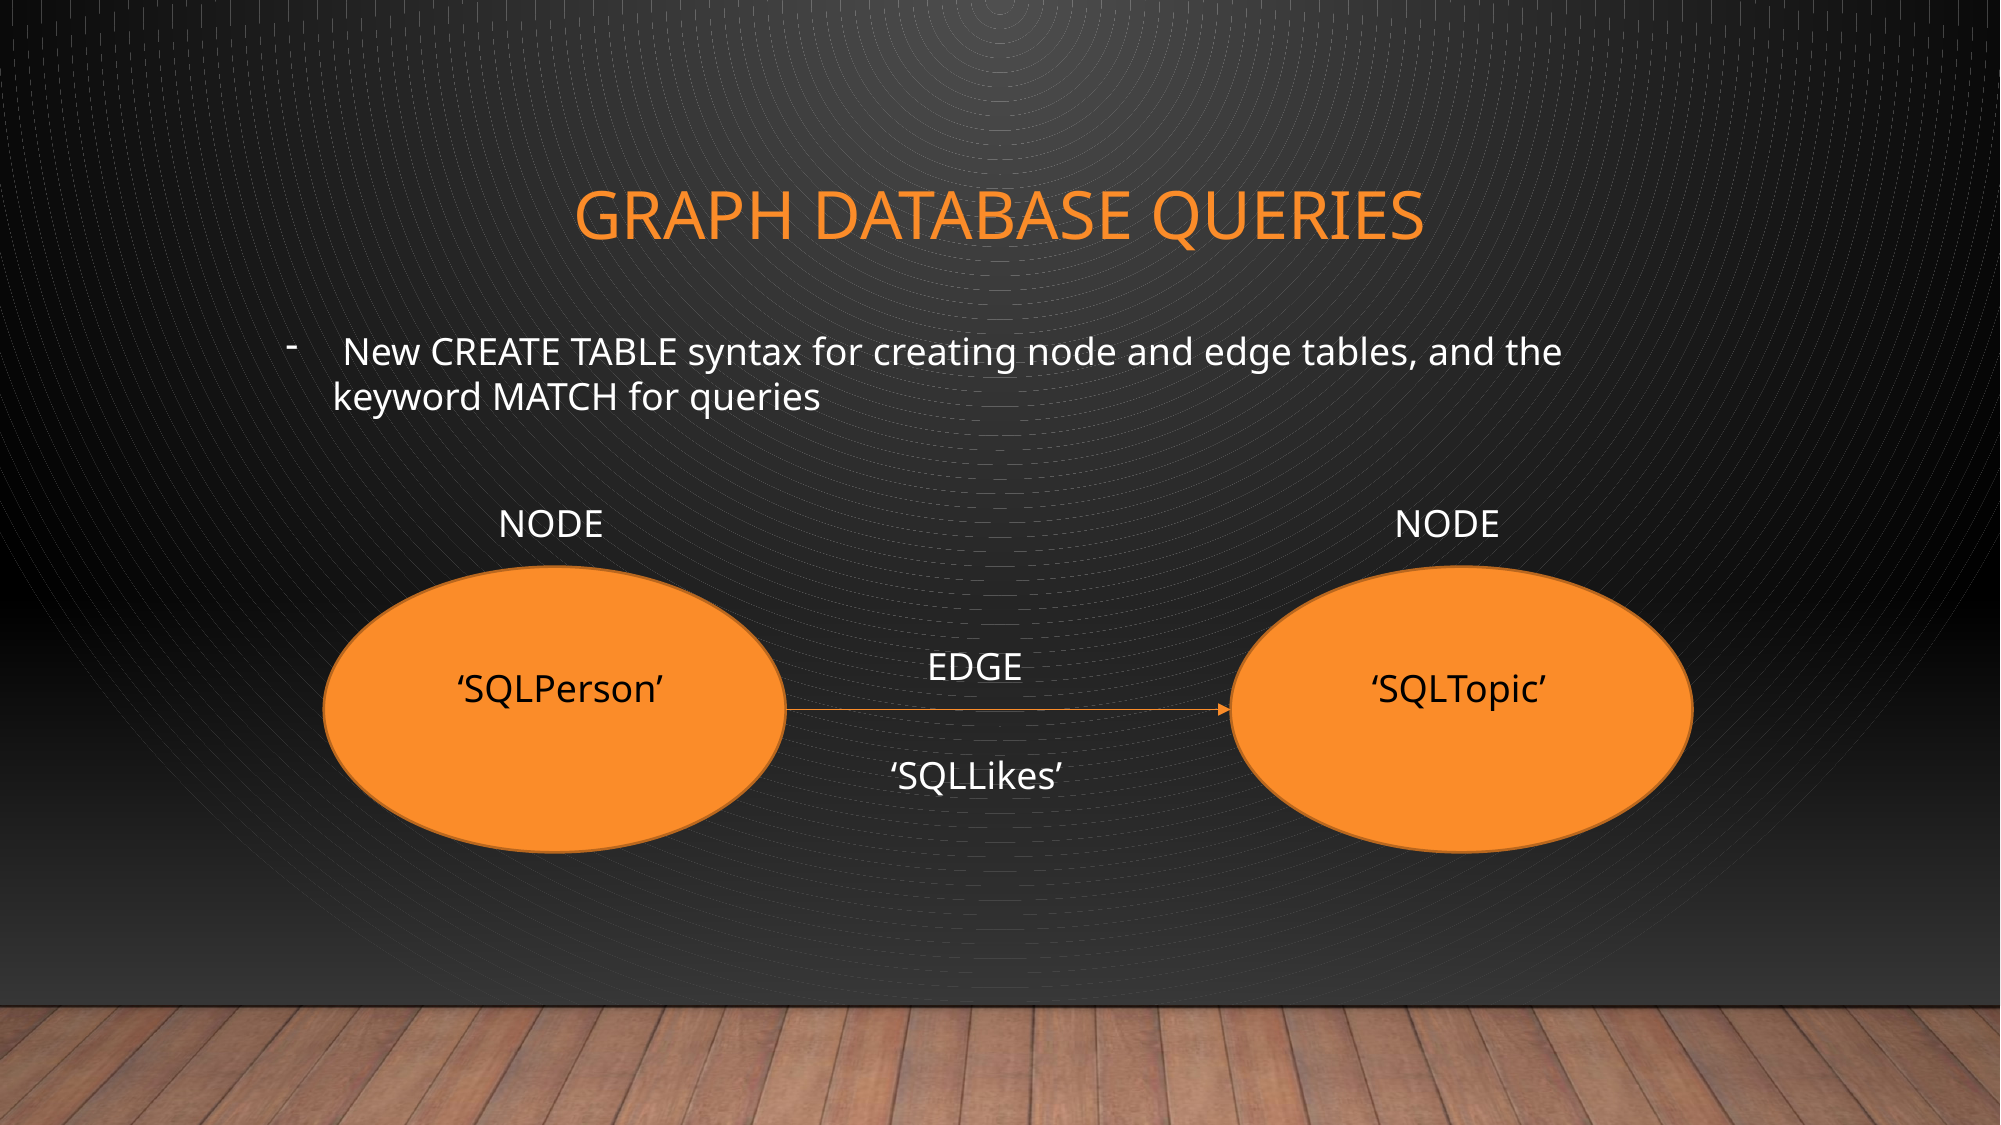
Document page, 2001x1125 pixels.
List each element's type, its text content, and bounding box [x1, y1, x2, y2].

text_box [322, 565, 787, 854]
text_box ‘SQLLikes’ [876, 745, 1134, 805]
text_box ‘SQLPerson’ [442, 657, 696, 717]
text_box EDGE [912, 635, 1115, 696]
text_box NODE [483, 492, 650, 553]
title Graph database queries [238, 131, 1763, 305]
text_box New CREATE TABLE syntax for creating node and edge tables, and the keyword MATCH for queries [270, 320, 1693, 425]
picture [0, 1005, 2000, 1125]
text_box NODE [1379, 492, 1544, 553]
text_box [1229, 565, 1694, 854]
text_box ‘SQLTopic’ [1357, 657, 1665, 717]
